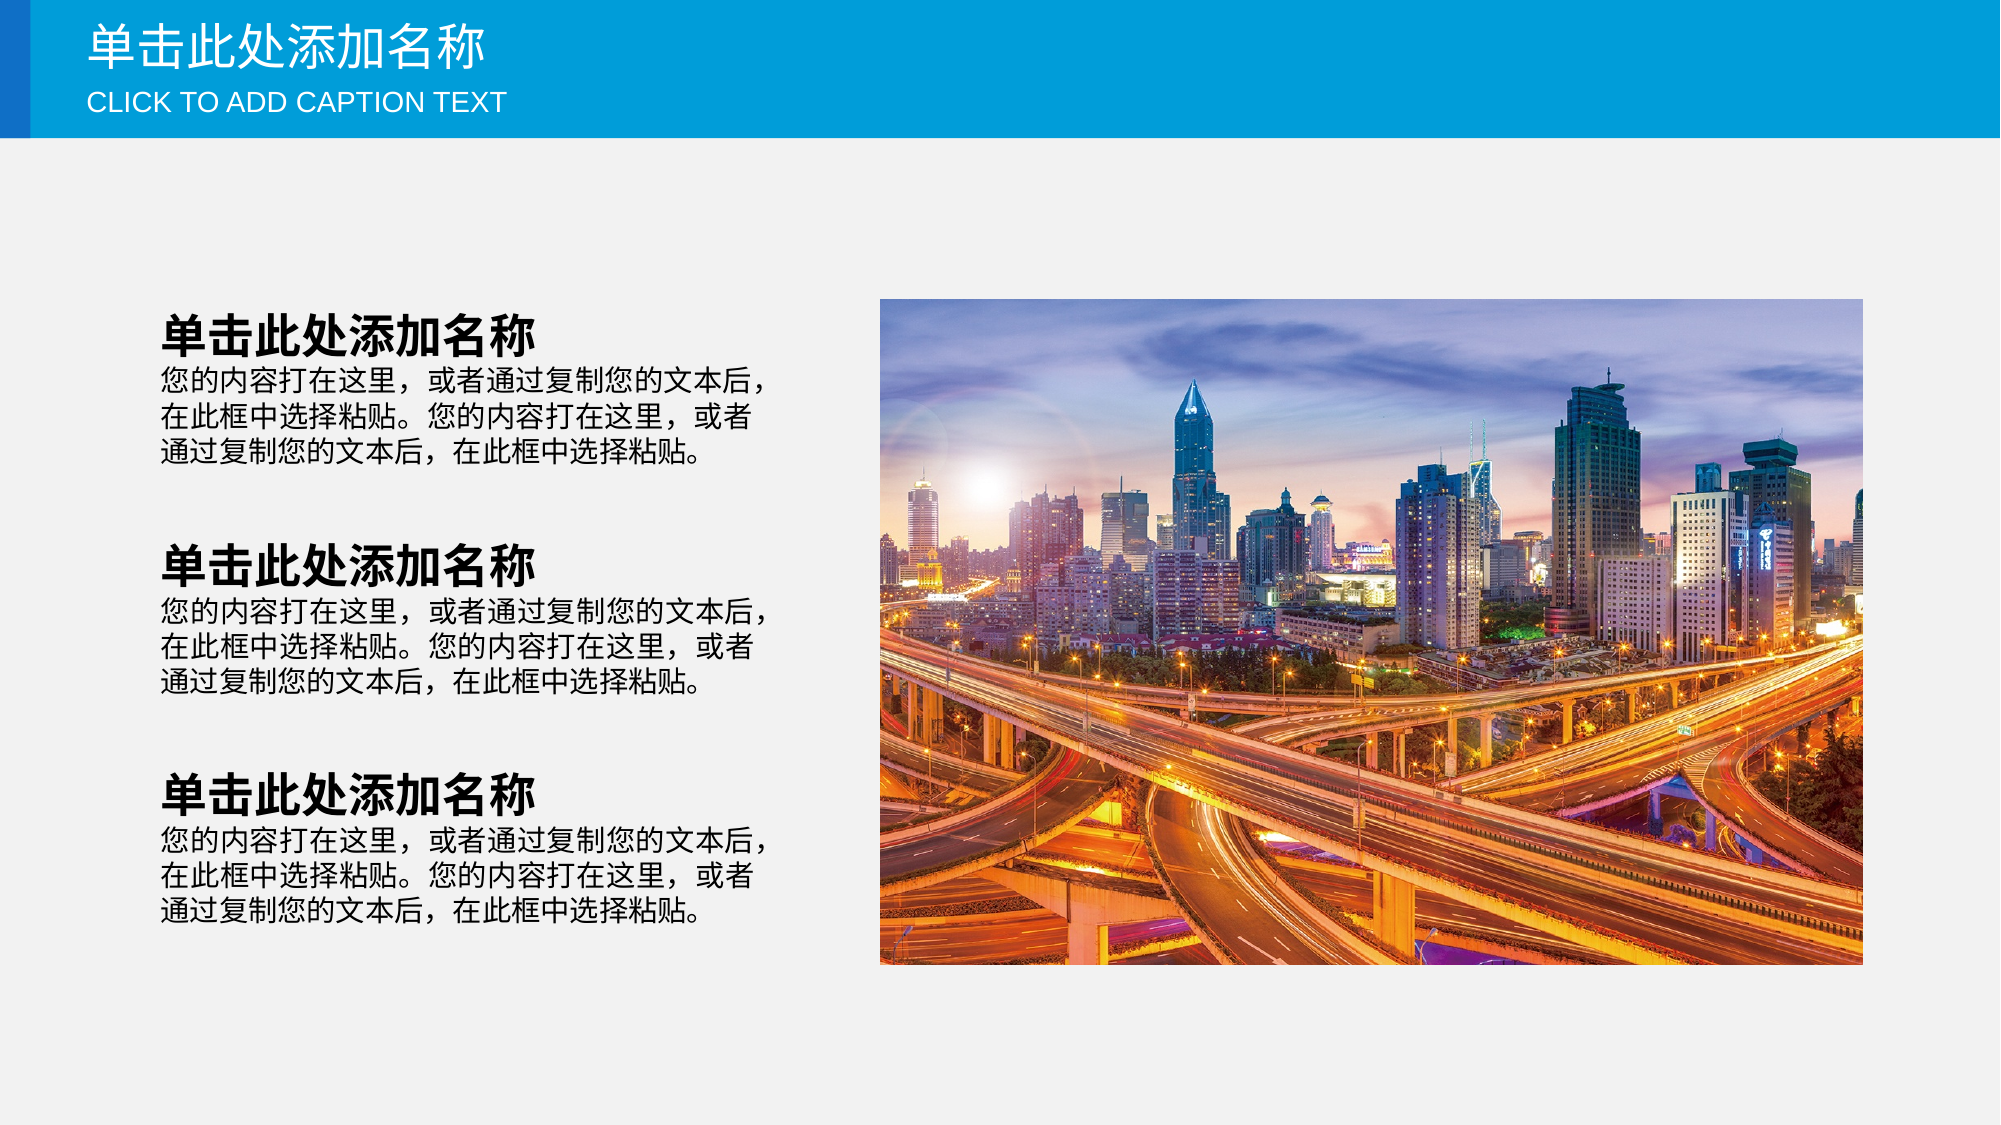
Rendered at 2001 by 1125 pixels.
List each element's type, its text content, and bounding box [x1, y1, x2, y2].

text_box [0, 0, 31, 139]
text_box [31, 0, 2000, 139]
text_box 单击此处添加名称 您的内容打在这里，或者通过复制您的文本后，在此框中选择粘贴。您的内容打在这里，或者通过复制您的文本后，在此框中选择粘贴。 [160, 306, 754, 469]
text_box 单击此处添加名称 您的内容打在这里，或者通过复制您的文本后，在此框中选择粘贴。您的内容打在这里，或者通过复制您的文本后，在此框中选择粘贴。 [160, 537, 756, 699]
text_box CLICK TO ADD CAPTION TEXT [86, 83, 602, 119]
picture [880, 299, 1863, 965]
text_box 单击此处添加名称 您的内容打在这里，或者通过复制您的文本后，在此框中选择粘贴。您的内容打在这里，或者通过复制您的文本后，在此框中选择粘贴。 [160, 765, 756, 928]
text_box 单击此处添加名称 [86, 15, 493, 76]
